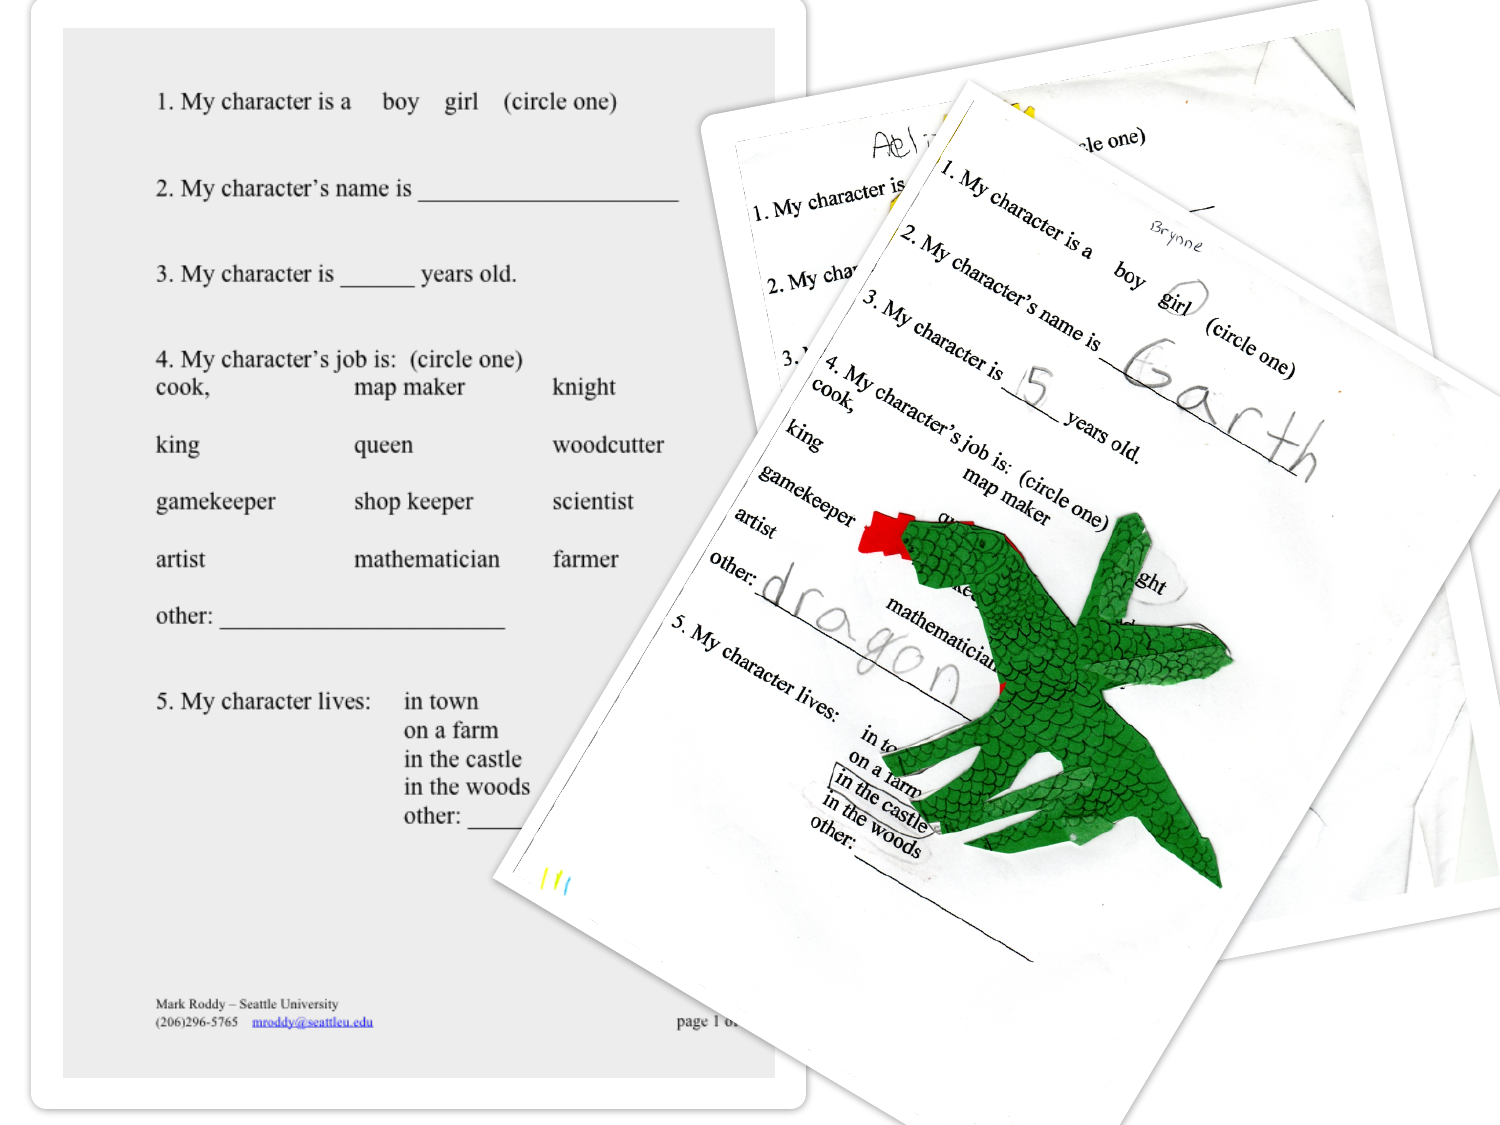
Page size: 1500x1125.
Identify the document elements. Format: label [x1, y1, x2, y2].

list [62, 27, 776, 1079]
picture [697, 29, 1500, 1125]
